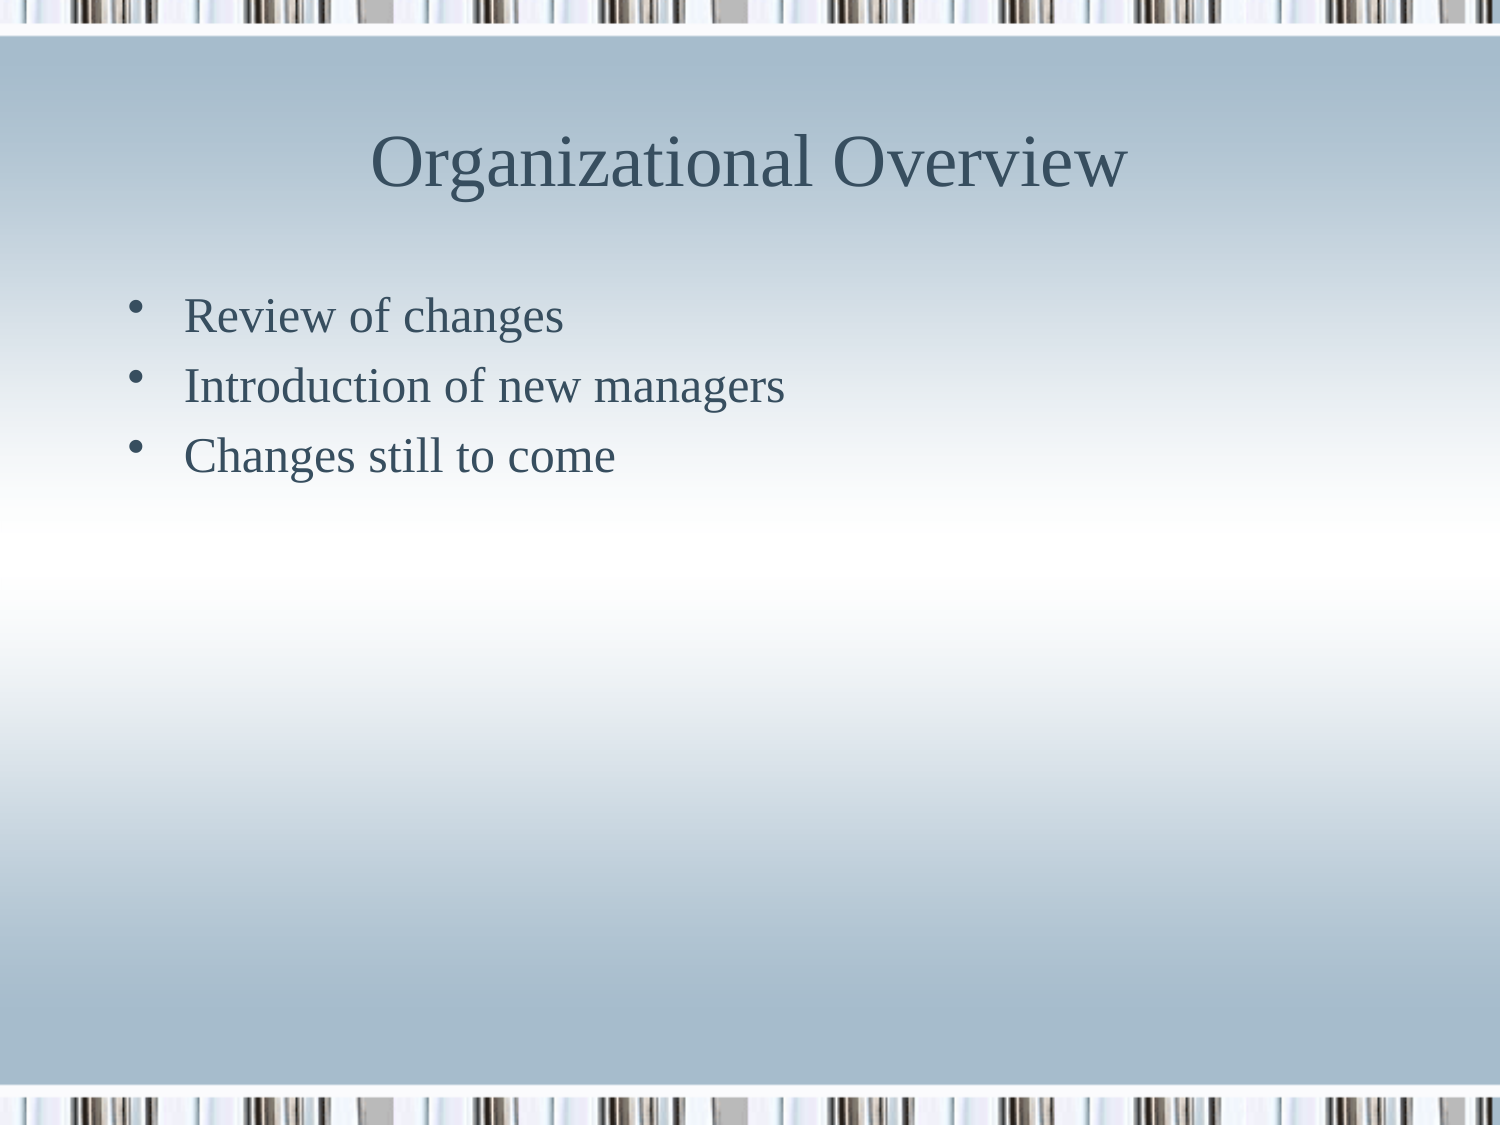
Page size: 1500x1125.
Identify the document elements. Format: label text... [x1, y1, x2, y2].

title Organizational Overview [112, 74, 1388, 238]
list Review of changes Introduction of new managers Changes still to come [112, 274, 1388, 988]
picture [0, 0, 1500, 1125]
